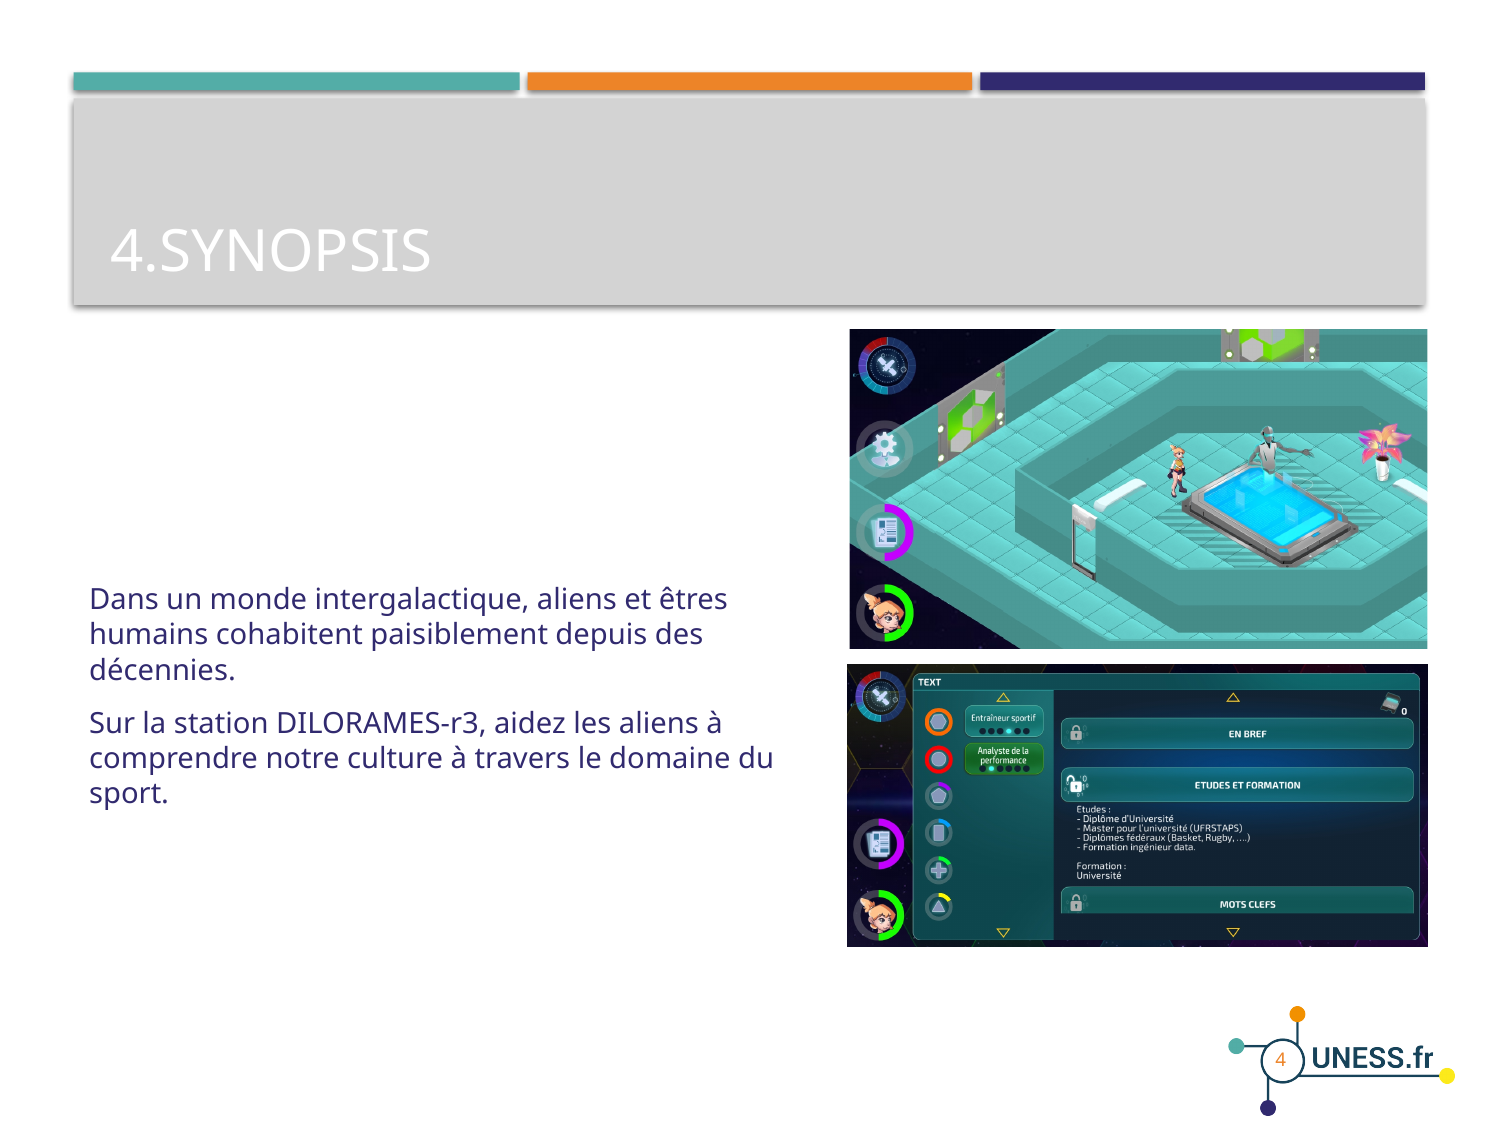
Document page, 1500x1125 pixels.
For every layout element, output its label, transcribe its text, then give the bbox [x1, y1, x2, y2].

picture [1228, 1006, 1455, 1116]
slide_number 4 [1174, 1030, 1302, 1091]
title 4.synopsis [95, 112, 1406, 291]
picture [848, 329, 1428, 650]
text_box Dans un monde intergalactique, aliens et êtres humains cohabitent paisiblement depuis des décennies. Sur la station DILORAMES-r3, aidez les aliens à comprendre notre culture à travers le domaine du sport. [74, 329, 800, 1125]
picture [847, 663, 1428, 947]
